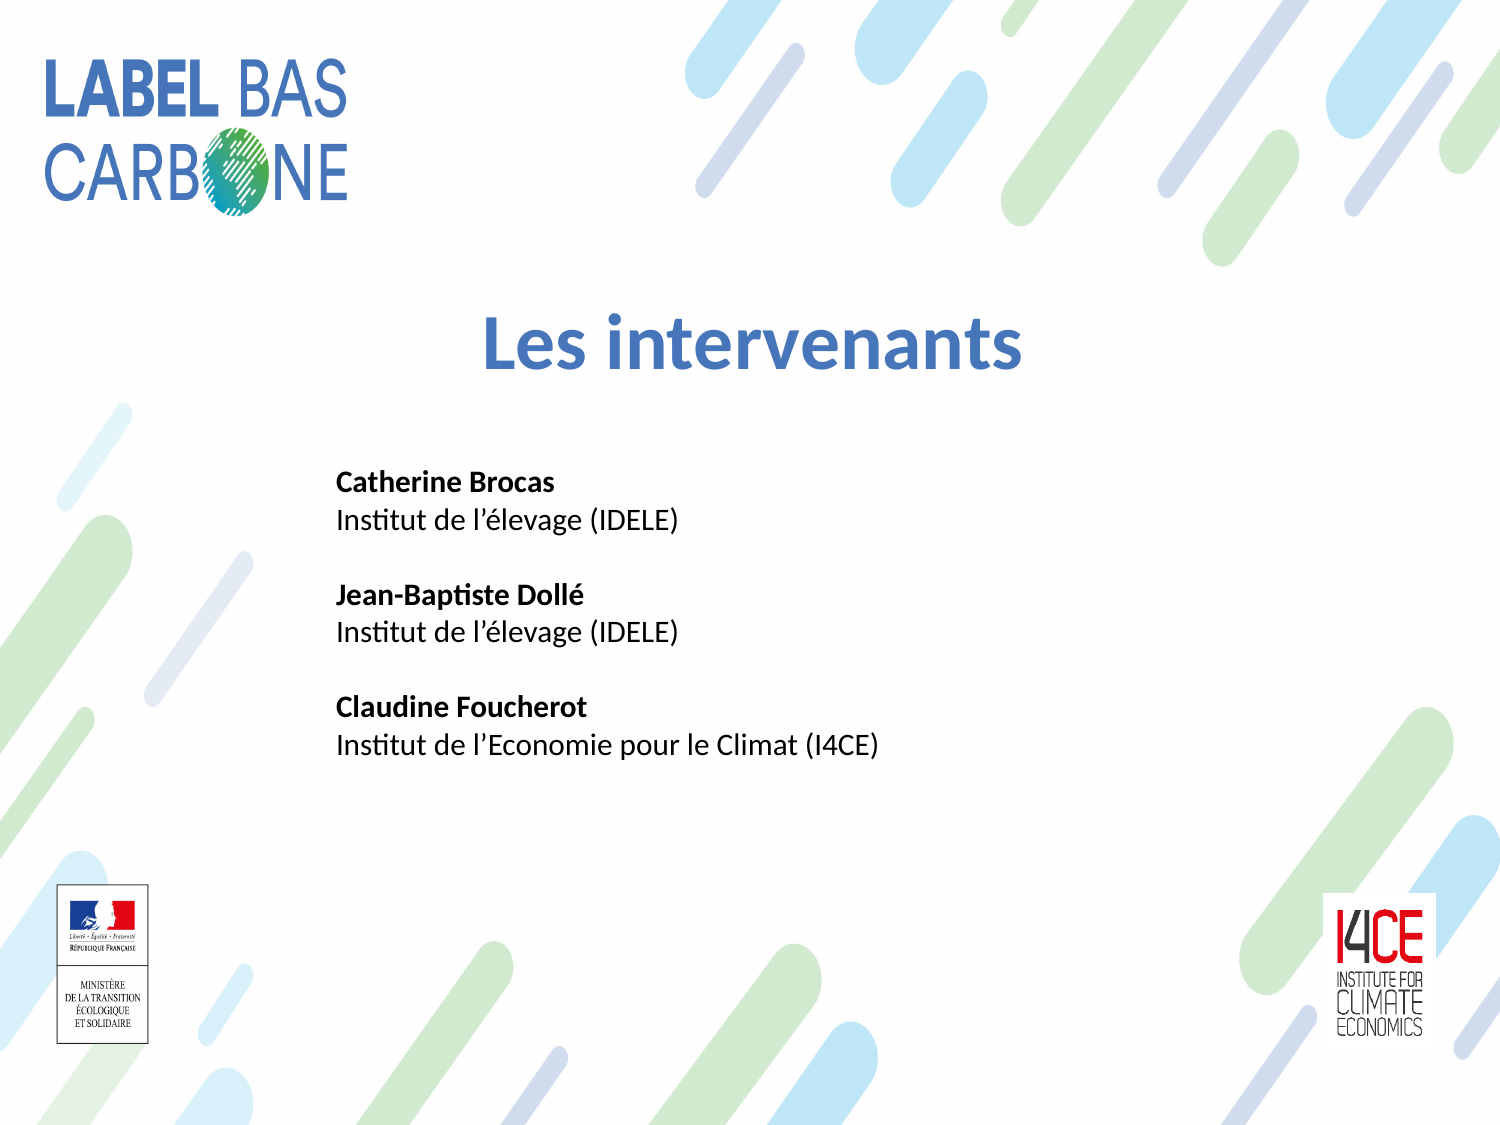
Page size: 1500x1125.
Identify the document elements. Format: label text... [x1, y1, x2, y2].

text_box Catherine Brocas Institut de l’élevage (IDELE) Jean-Baptiste Dollé Institut de l’élevage (IDELE) Claudine Foucherot Institut de l’Economie pour le Climat (I4CE) [321, 454, 1204, 806]
picture [0, 0, 1500, 1125]
subtitle Les intervenants [148, 304, 1376, 420]
